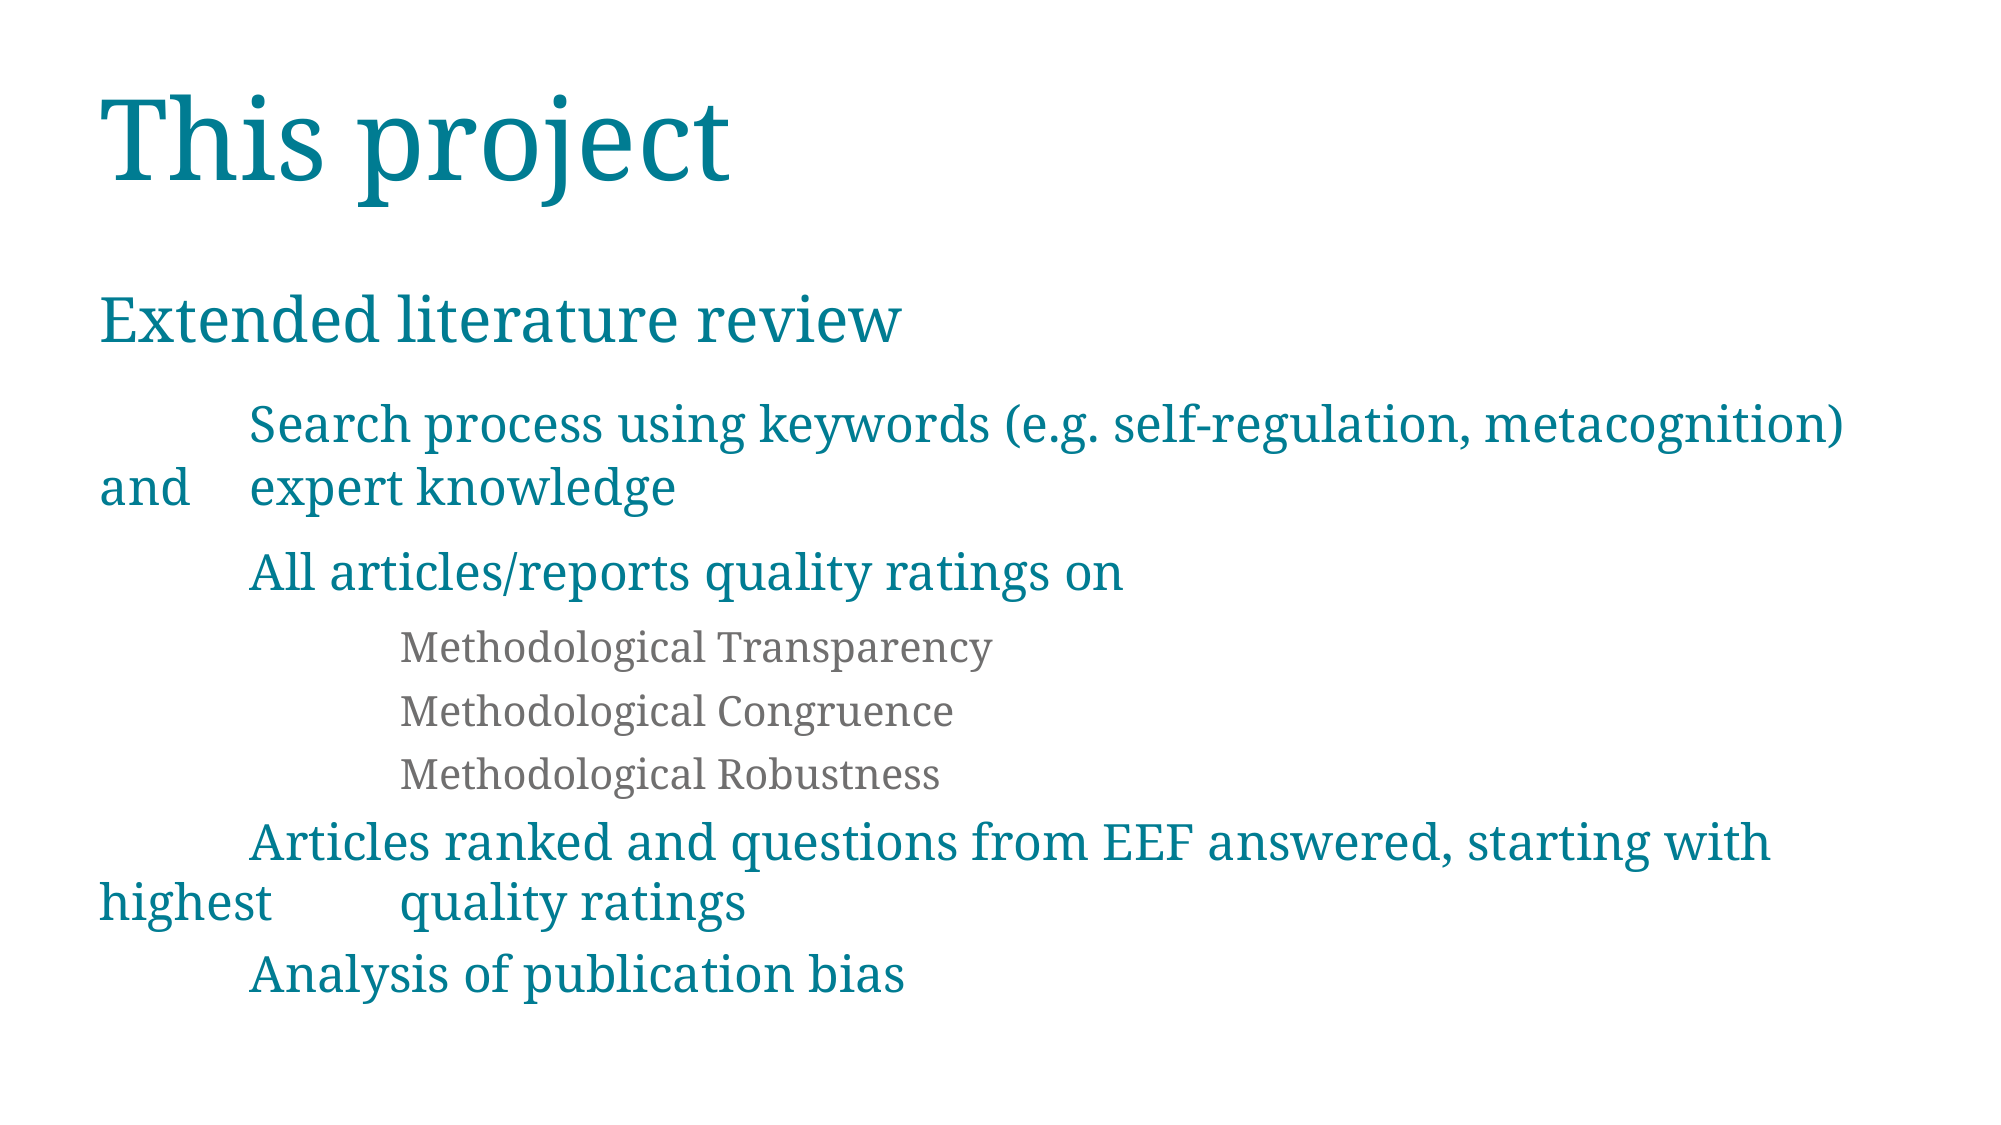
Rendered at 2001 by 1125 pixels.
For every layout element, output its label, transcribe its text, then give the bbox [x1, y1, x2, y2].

list Extended literature review Search process using keywords (e.g. self-regulation, metacognition) and expert knowledge All articles/reports quality ratings on Methodological Transparency Methodological Congruence Methodological Robustness Articles ranked and questions from EEF answered, starting with highest quality ratings Analysis of publication bias [99, 280, 1896, 1010]
title This project [99, 88, 1896, 207]
